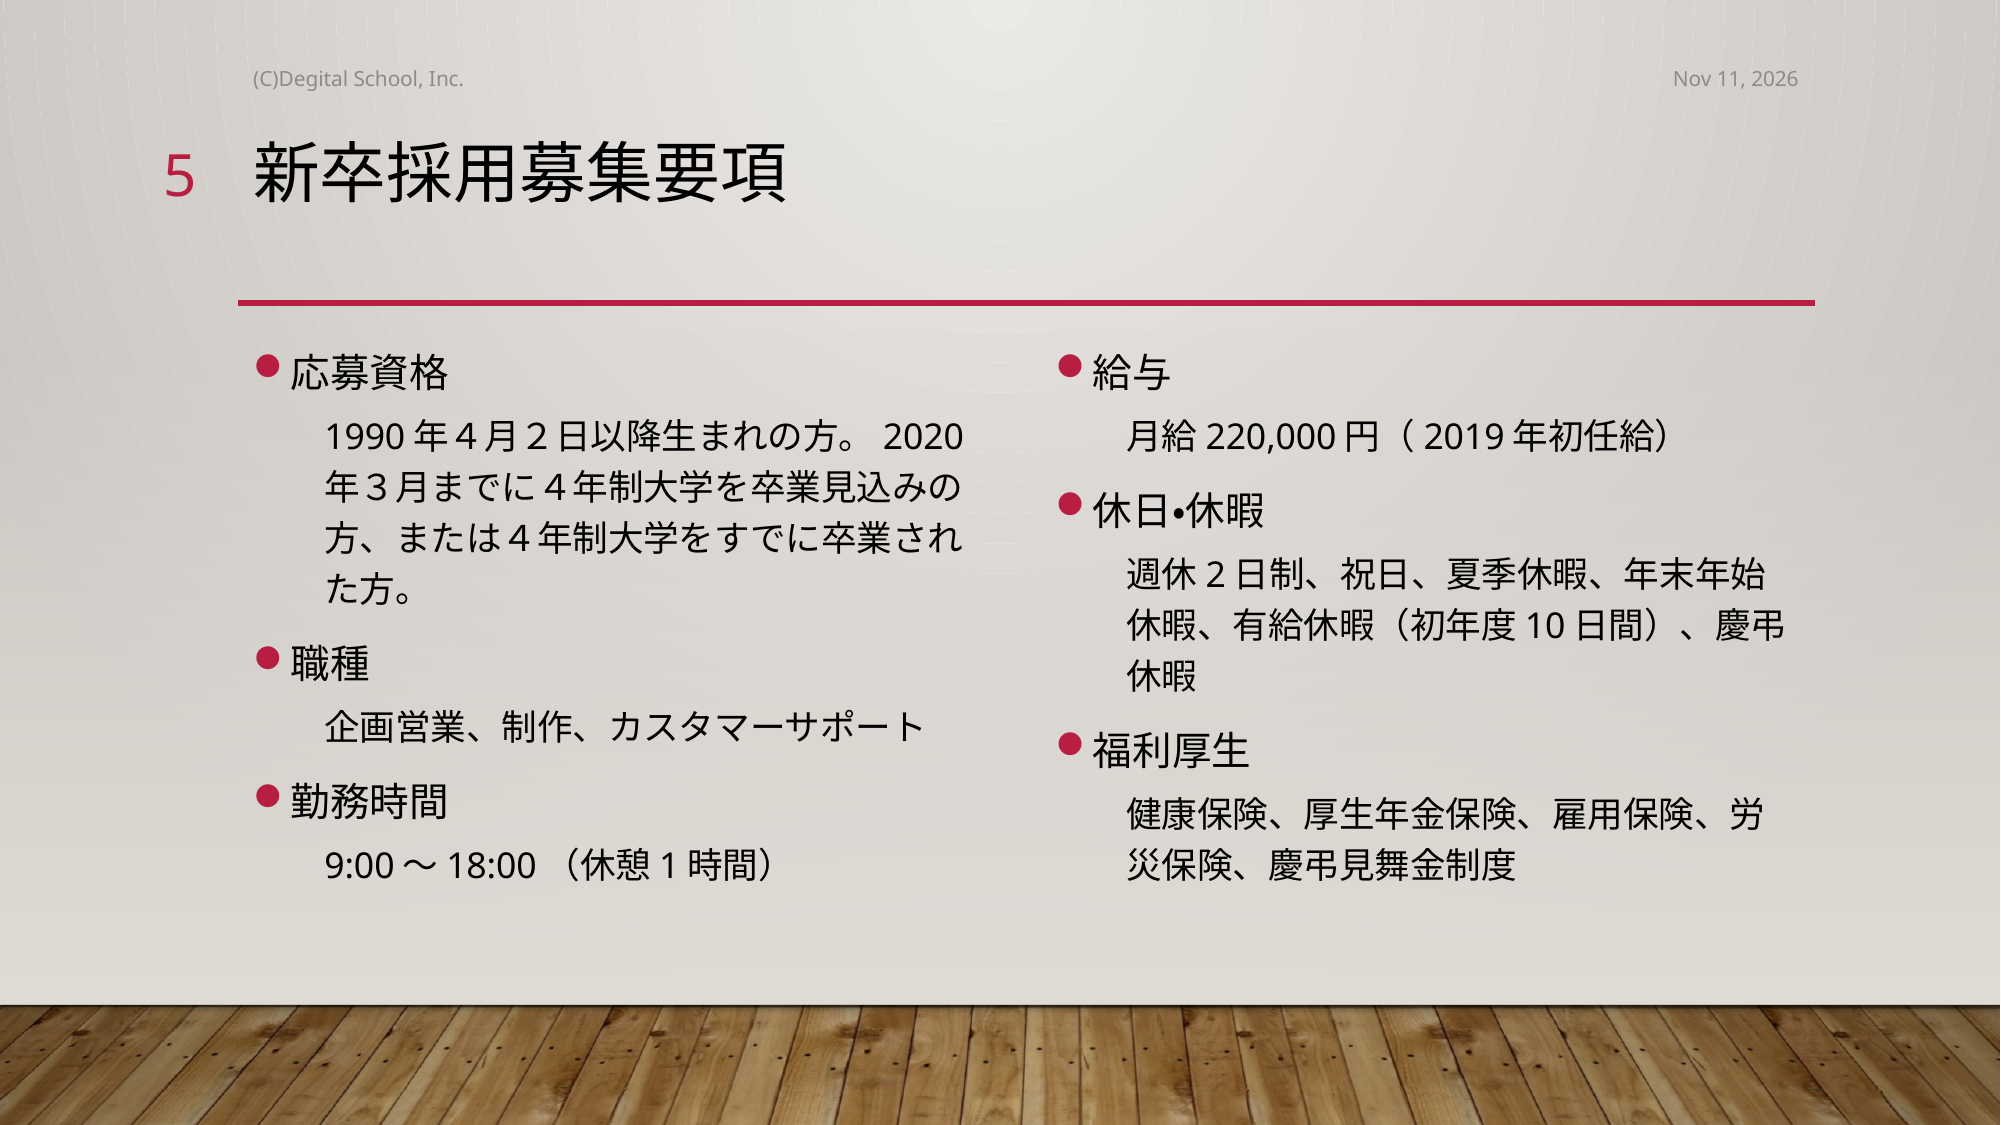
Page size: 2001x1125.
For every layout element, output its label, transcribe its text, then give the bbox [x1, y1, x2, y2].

footer (C)Degital School, Inc. [238, 54, 1213, 105]
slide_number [1239, 54, 1814, 105]
list 応募資格 1990年４月２日以降生まれの方。2020年３月までに４年制大学を卒業見込みの方、または４年制大学をすでに卒業された方。 職種 企画営業、制作、カスタマーサポート 勤務時間 9:00～18:00（休憩1時間） 給与 月給220,000円（2019年初任給） 休日・休暇 週休2日制、祝日、夏季休暇、年末年始休暇、有給休暇（初年度10日間）、慶弔休暇 福利厚生 健康保険、厚生年金保険、雇用保険、労災保険、慶弔見舞金制度 [238, 330, 1814, 897]
title 新卒採用募集要項 [238, 131, 1814, 305]
slide_number 5 [78, 131, 212, 214]
picture [0, 1005, 2000, 1125]
